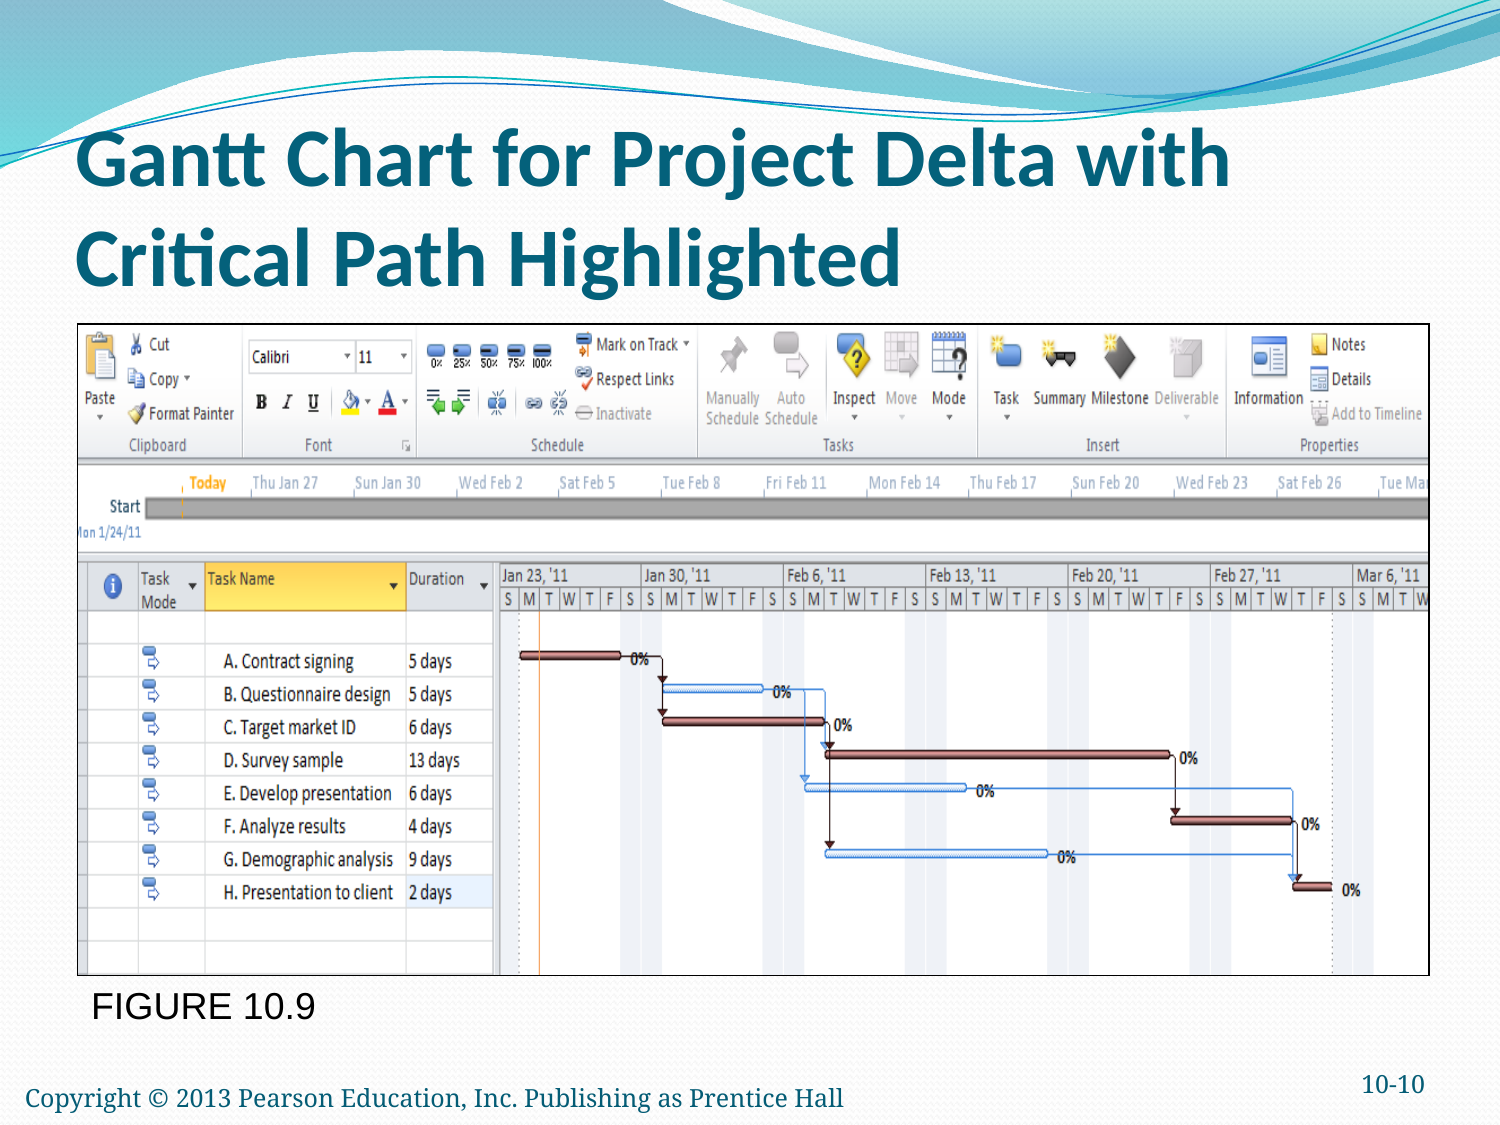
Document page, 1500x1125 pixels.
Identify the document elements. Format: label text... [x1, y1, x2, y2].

picture [77, 324, 1429, 976]
text_box FIGURE 10.9 [76, 986, 353, 1035]
slide_number 10-10 [1299, 1042, 1425, 1103]
title Gantt Chart for Project Delta with Critical Path Highlighted [74, 115, 1438, 304]
title Completed Project Delta AOA Network [76, 982, 353, 988]
text_box Copyright © 2013 Pearson Education, Inc. Publishing as Prentice Hall [24, 1074, 988, 1113]
